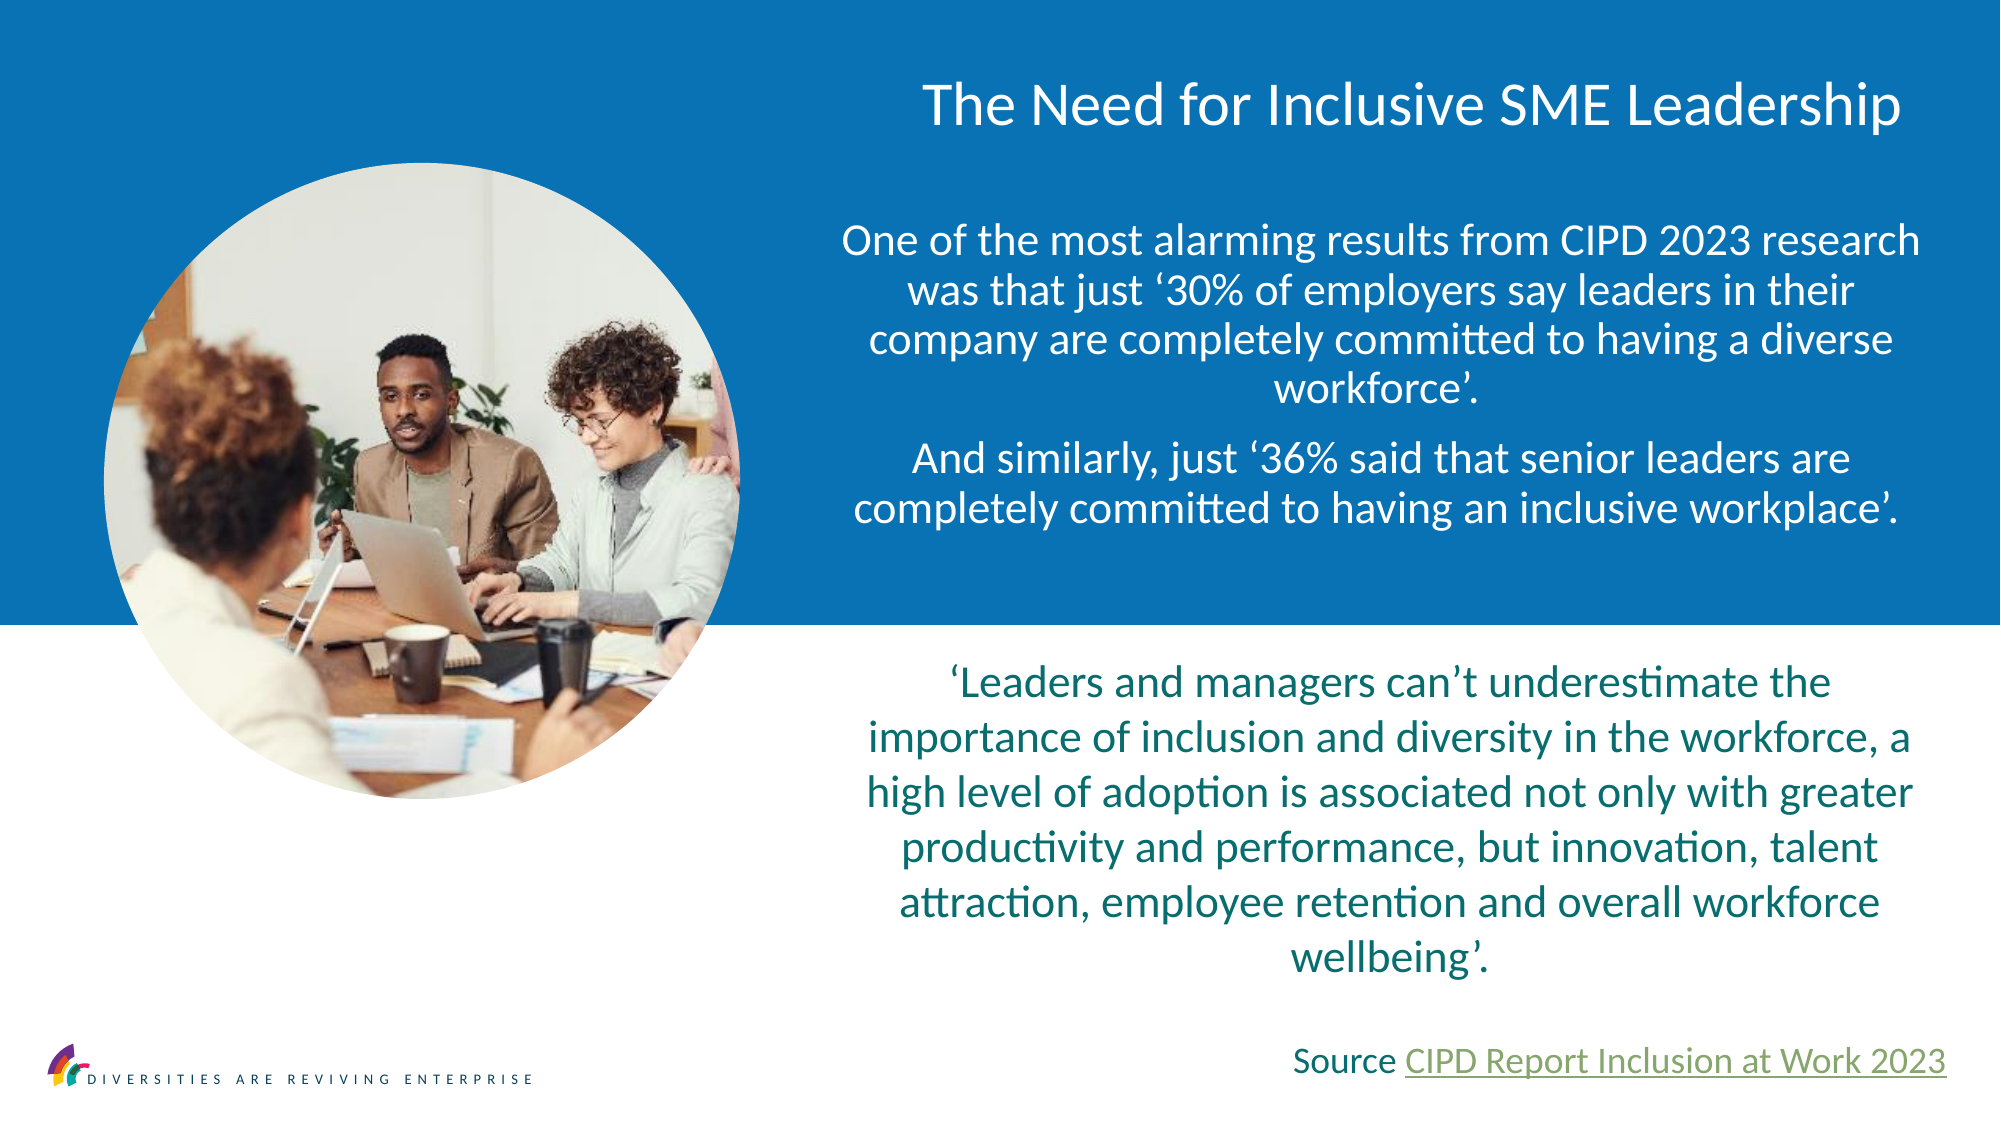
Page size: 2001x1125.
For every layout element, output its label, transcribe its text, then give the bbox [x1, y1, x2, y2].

picture [103, 162, 741, 799]
text_box ‘Leaders and managers can’t underestimate the importance of inclusion and diversity in the workforce, a high level of adoption is associated not only with greater productivity and performance, but innovation, talent attraction, employee retention and overall workforce wellbeing’. [829, 643, 1952, 1044]
list One of the most alarming results from CIPD 2023 research was that just ‘30% of employers say leaders in their company are completely committed to having a diverse workforce’. And similarly, just ‘36% said that senior leaders are completely committed to having an inclusive workplace’. [812, 208, 1952, 274]
text_box Source CIPD Report Inclusion at Work 2023 [1278, 1028, 2000, 1089]
list The Need for Inclusive SME Leadership [858, 0, 1967, 224]
